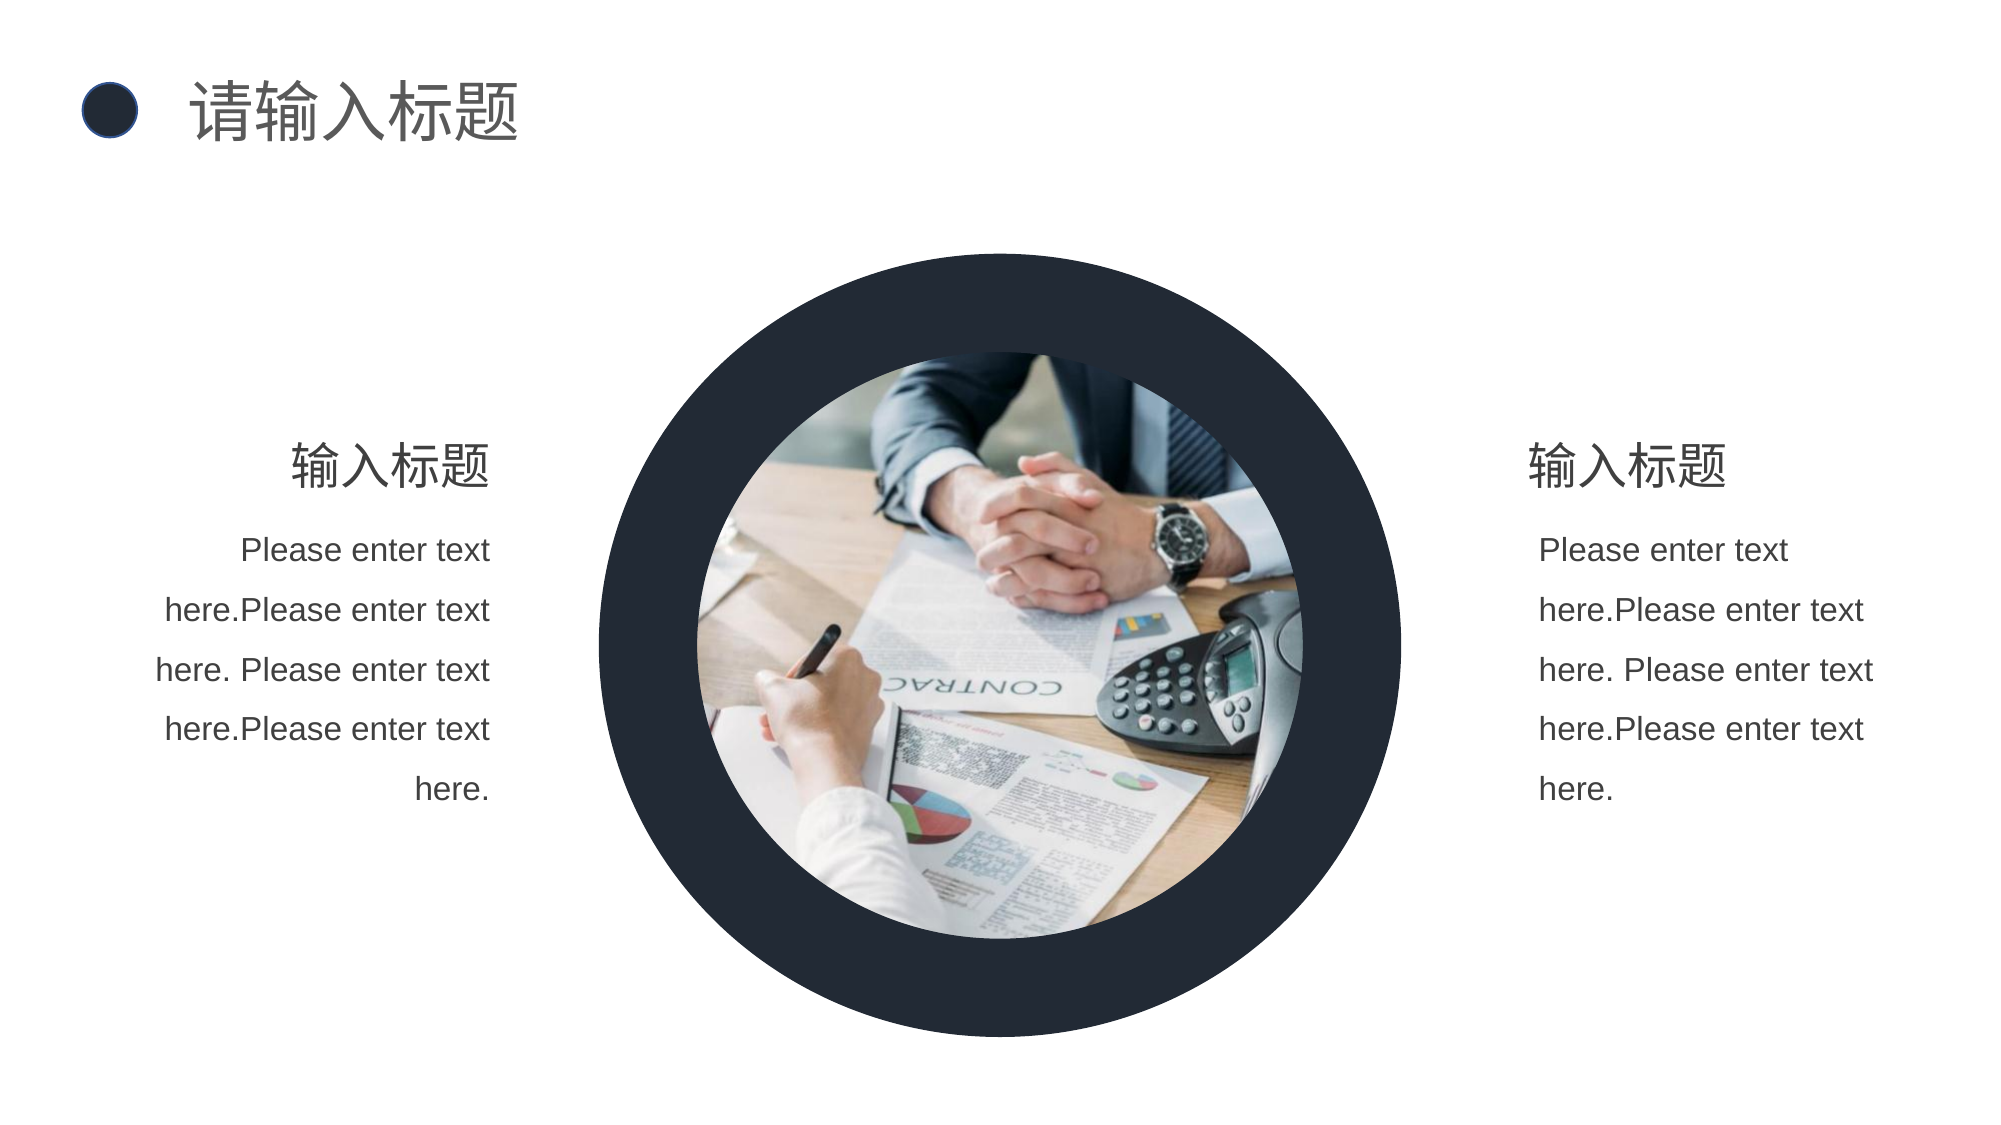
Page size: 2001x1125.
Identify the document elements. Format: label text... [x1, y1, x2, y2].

text_box [597, 422, 669, 869]
text_box 请输入标题 [172, 62, 536, 157]
picture [669, 326, 1331, 988]
text_box [81, 81, 139, 139]
text_box Please enter text here.Please enter text here. Please enter text here.Please enter text here. [109, 500, 505, 815]
text_box 输入标题 [1512, 426, 1789, 502]
text_box Please enter text here.Please enter text here. Please enter text here.Please enter text here. [1524, 500, 1920, 815]
text_box [1331, 422, 1403, 869]
text_box 输入标题 [229, 426, 506, 502]
text_box [803, 988, 1197, 1039]
text_box [765, 252, 1235, 326]
